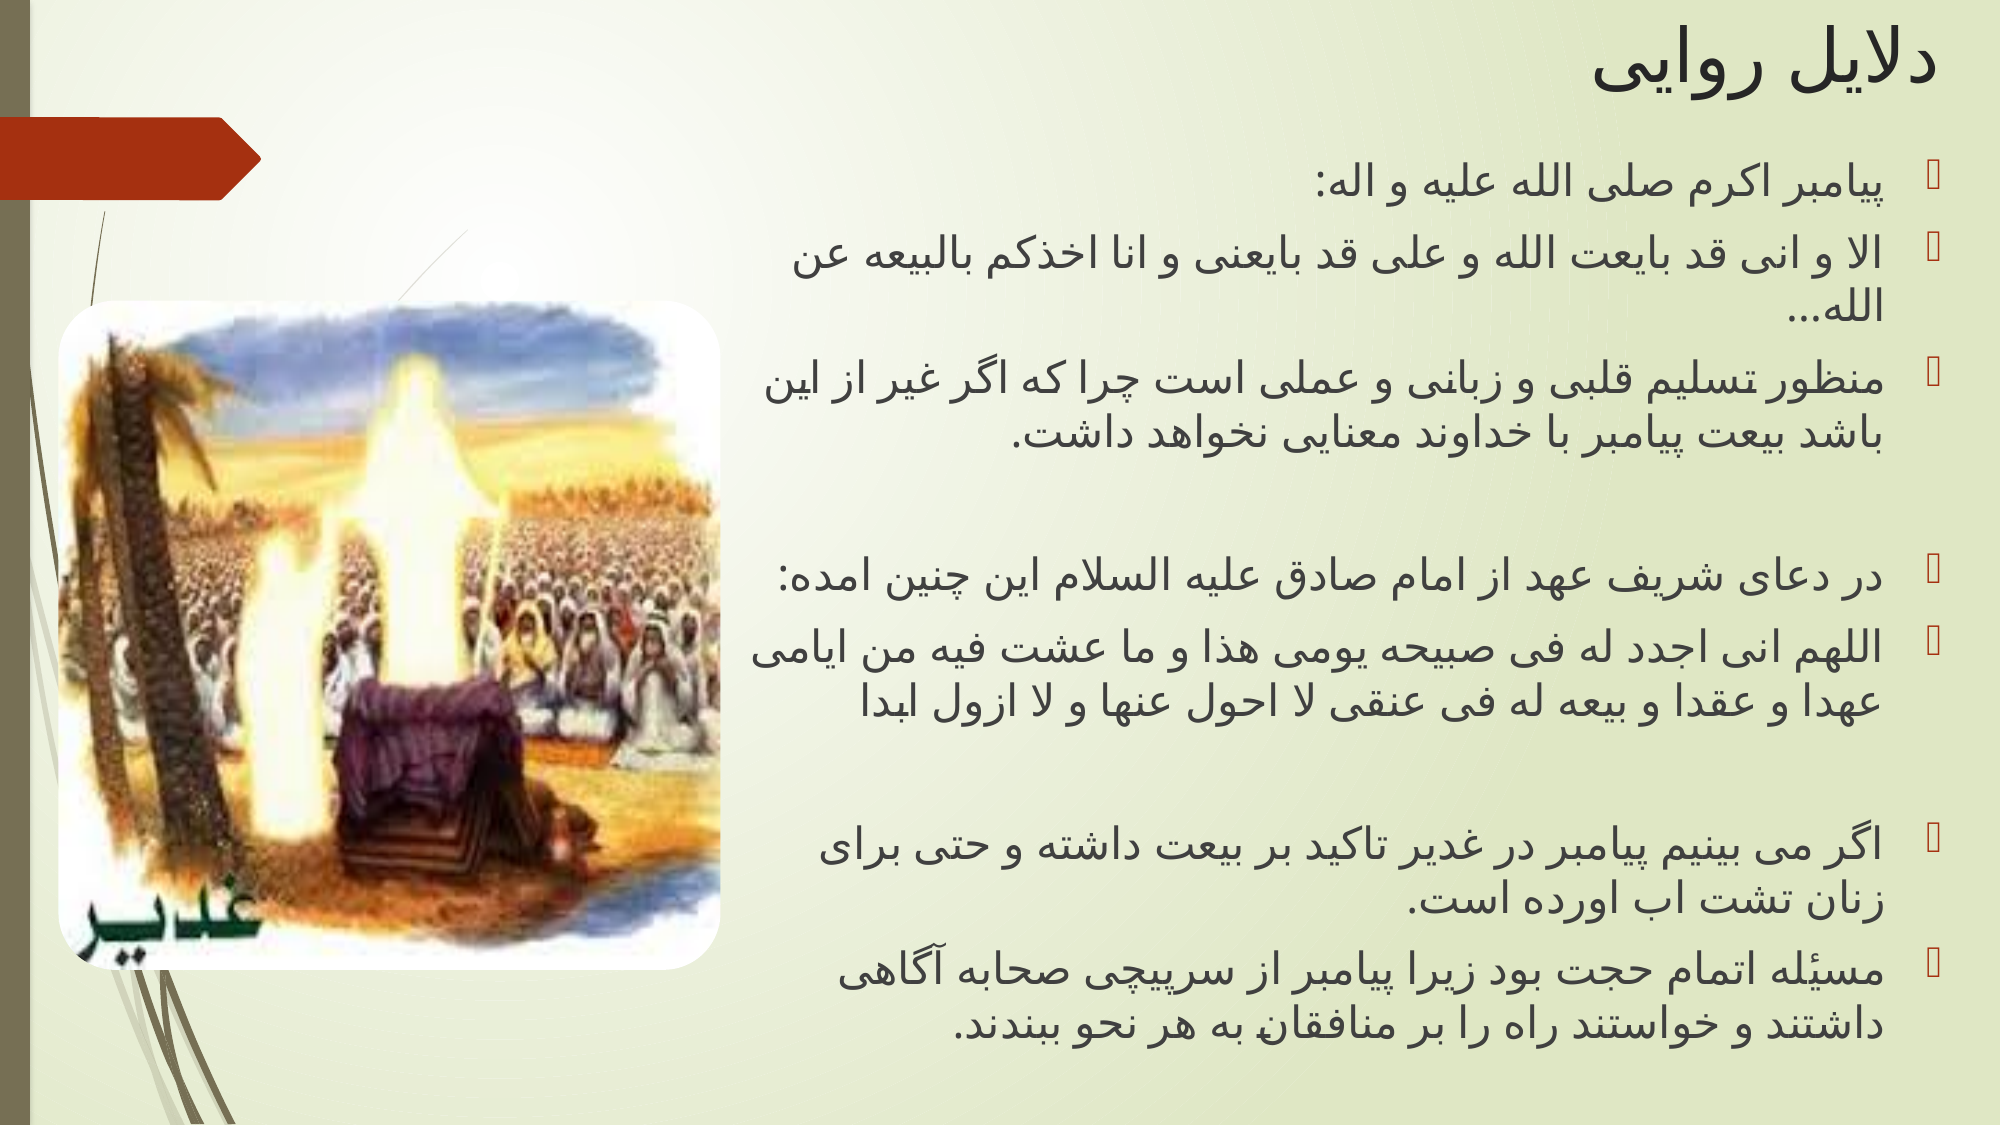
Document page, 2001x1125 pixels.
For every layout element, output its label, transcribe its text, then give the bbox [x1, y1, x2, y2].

title دلایل روایی [591, 0, 1956, 188]
list پیامبر اکرم صلی الله علیه و اله: الا و انی قد بایعت الله و علی قد بایعنی و انا اخذکم بالبیعه عن الله... منظور تسلیم قلبی و زبانی و عملی است چرا که اگر غیر از این باشد بیعت پیامبر با خداوند معنایی نخواهد داشت. در دعای شریف عهد از امام صادق علیه السلام این چنین امده: اللهم انی اجدد له فی صبیحه یومی هذا و ما عشت فیه من ایامی عهدا و عقدا و بیعه له فی عنقی لا احول عنها و لا ازول ابدا اگر می بینیم پیامبر در غدیر تاکید بر بیعت داشته و حتی برای زنان تشت اب اورده است. مسیٔله اتمام حجت بود زیرا پیامبر از سرپیچی صحابه آگاهی داشتند و خواستند راه را بر منافقان به هر نحو ببندند. [720, 144, 1956, 1075]
picture [58, 300, 721, 971]
